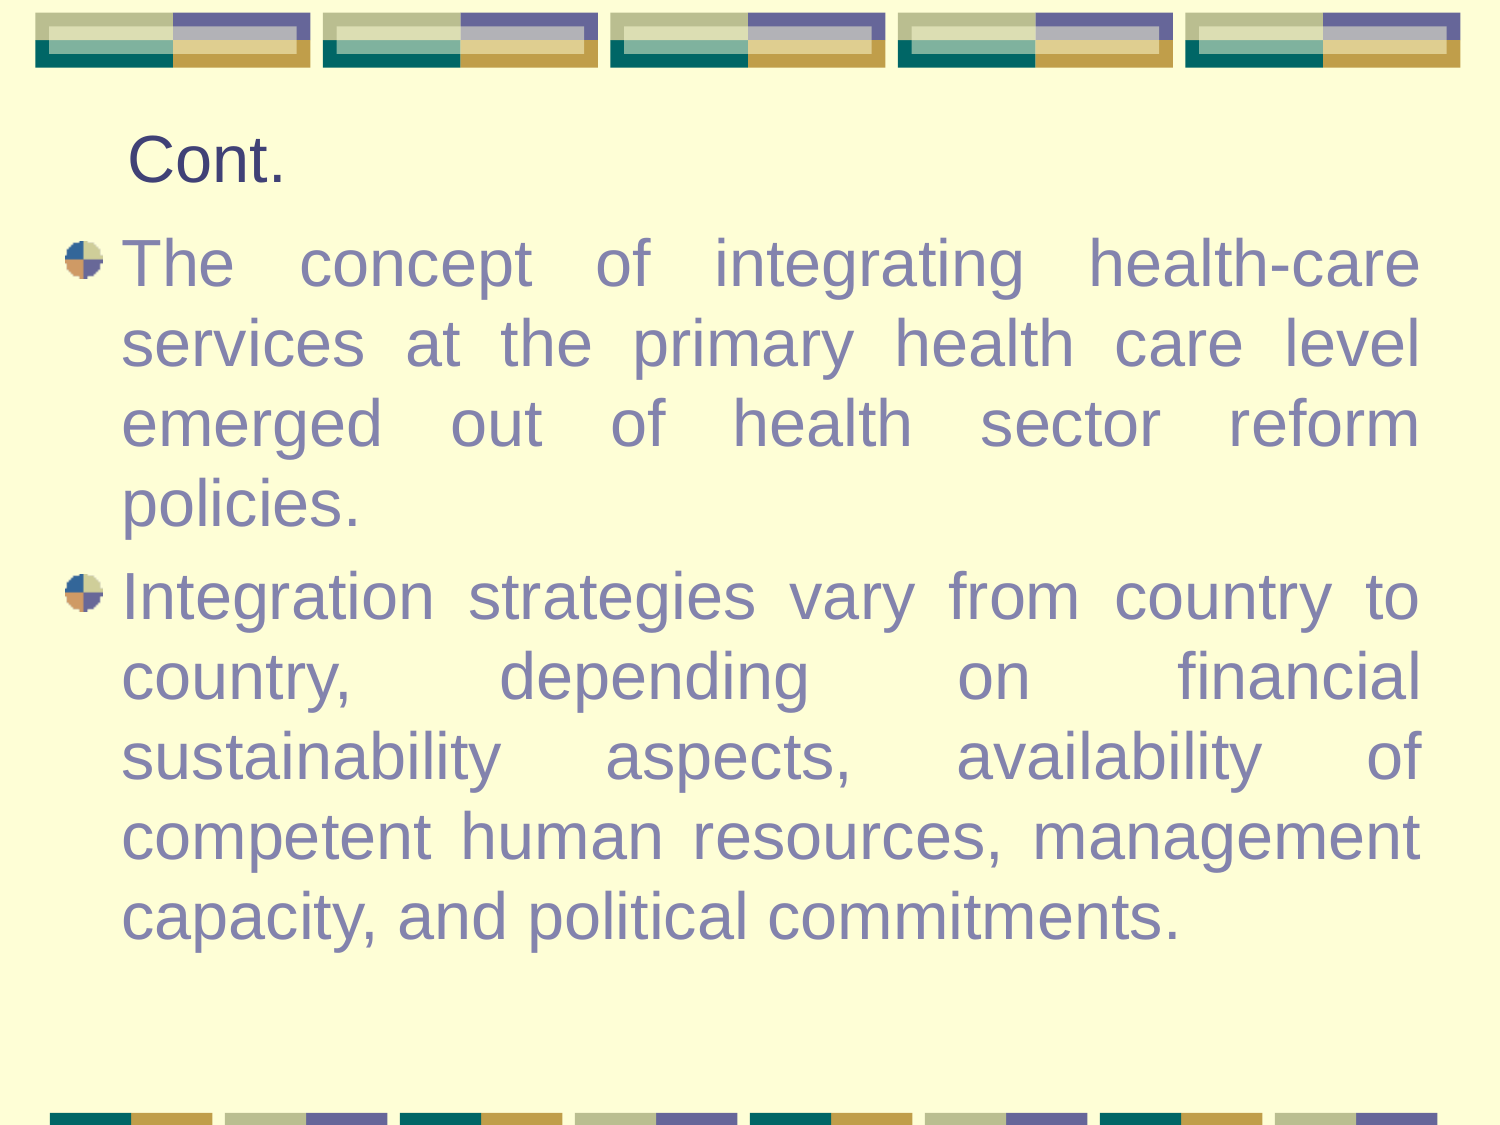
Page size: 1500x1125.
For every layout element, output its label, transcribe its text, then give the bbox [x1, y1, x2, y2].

title Cont. [112, 99, 1388, 212]
picture [65, 241, 103, 279]
picture [65, 574, 103, 612]
list The concept of integrating health-care services at the primary health care level emerged out of health sector reform policies. Integration strategies vary from country to country, depending on financial sustainability aspects, availability of competent human resources, management capacity, and political commitments. [49, 212, 1438, 1076]
